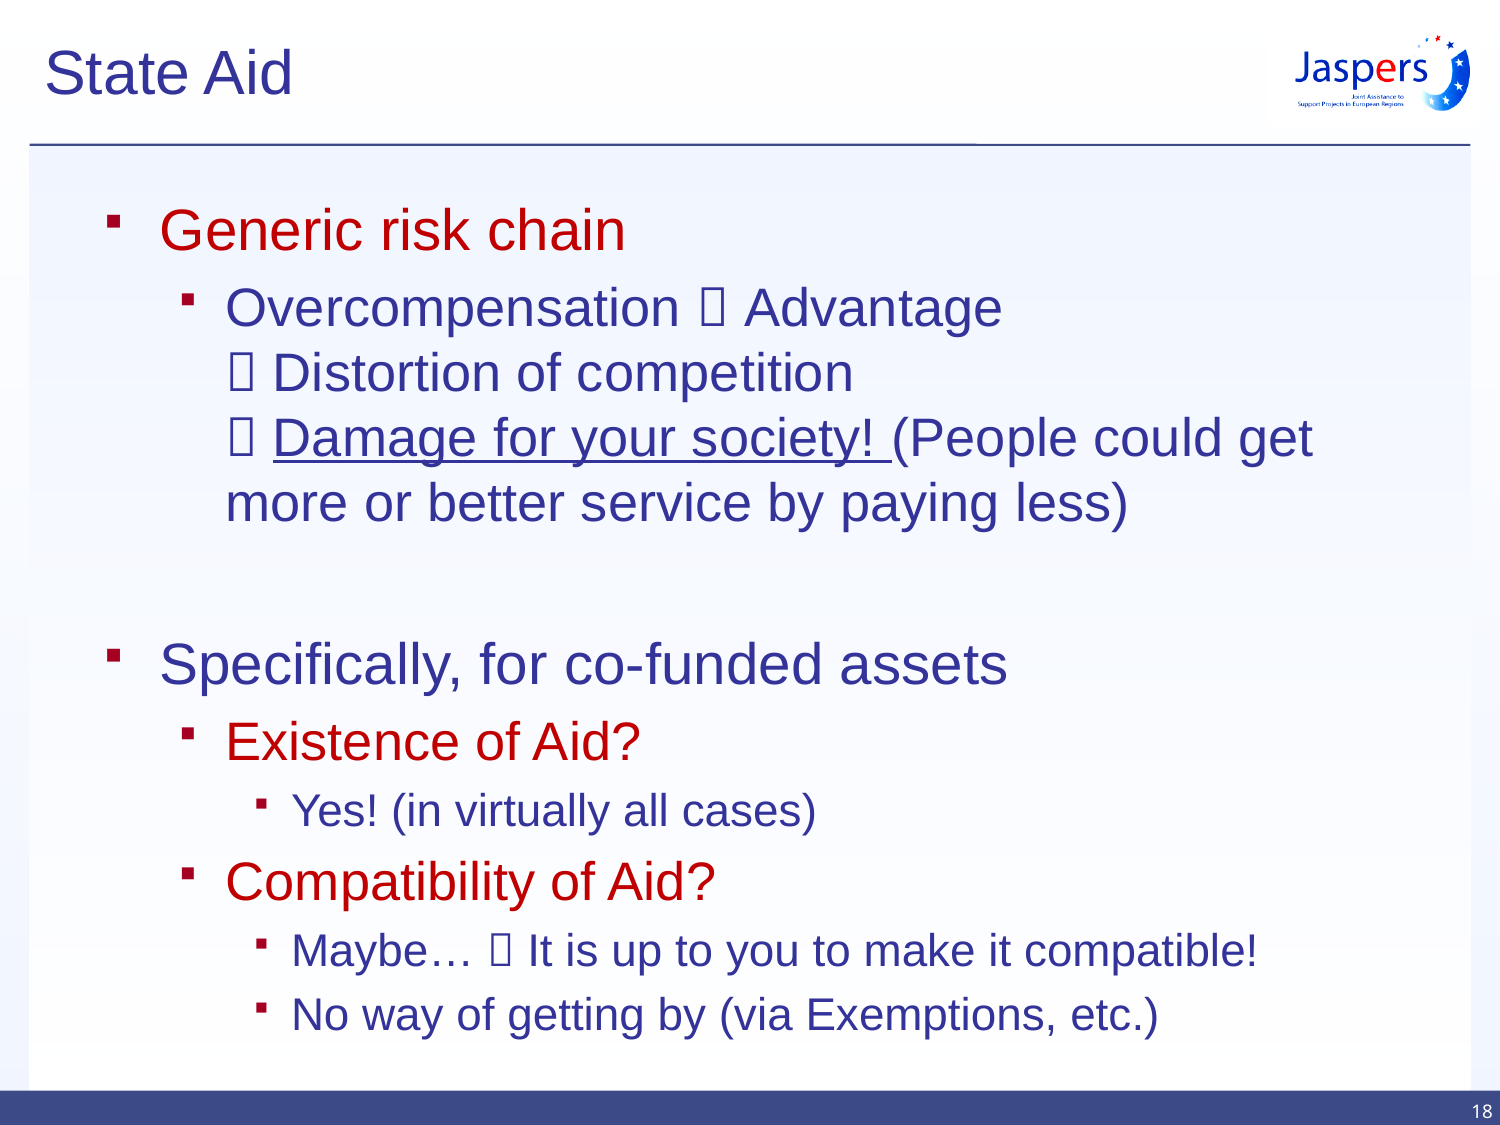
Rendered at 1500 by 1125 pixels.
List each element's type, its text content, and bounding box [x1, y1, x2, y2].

list Generic risk chain Overcompensation  Advantage  Distortion of competition  Damage for your society! (People could get more or better service by paying less) Specifically, for co-funded assets Existence of Aid? Yes! (in virtually all cases) Compatibility of Aid? Maybe…  It is up to you to make it compatible! No way of getting by (via Exemptions, etc.) [88, 184, 1436, 1083]
slide_number 18 [1195, 1091, 1500, 1125]
title State Aid [29, 19, 1500, 120]
